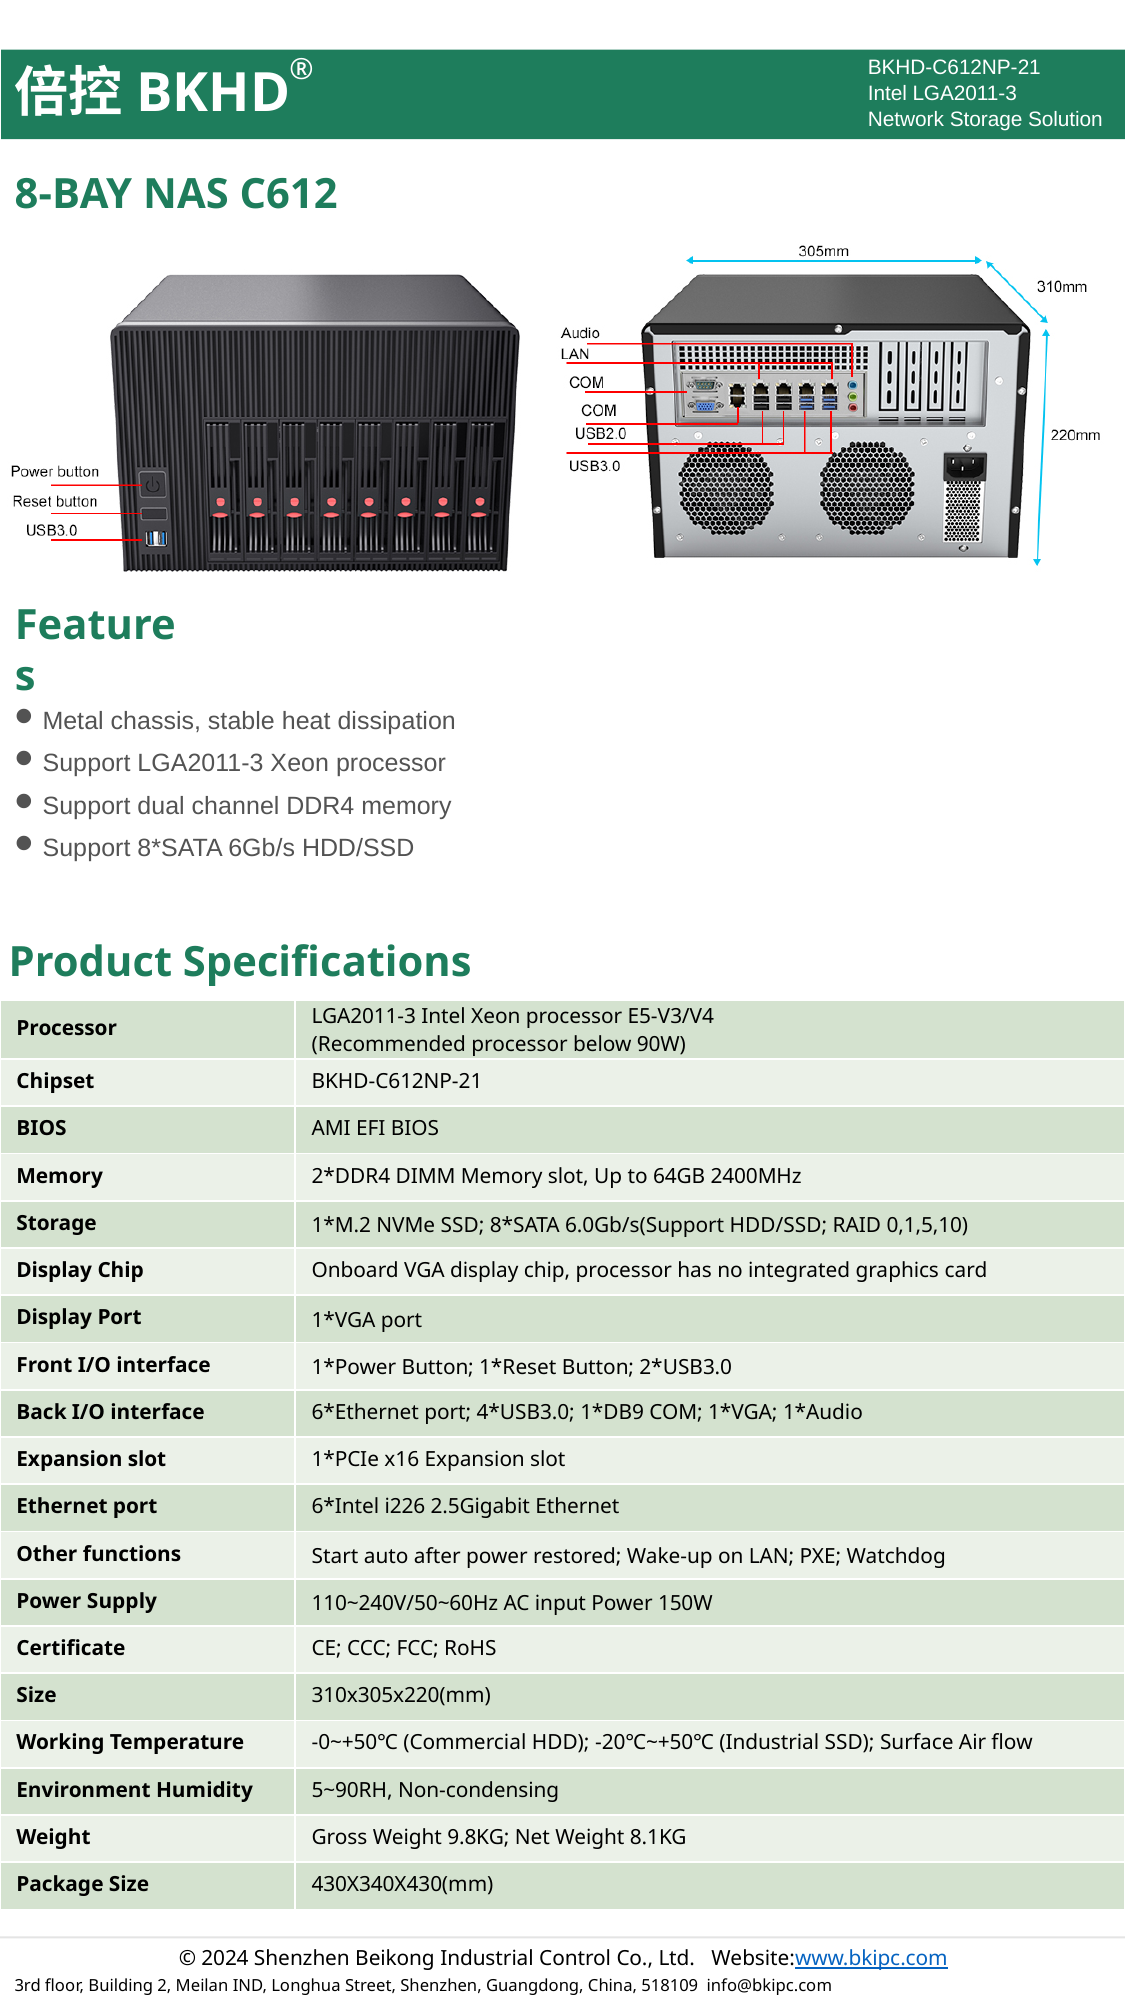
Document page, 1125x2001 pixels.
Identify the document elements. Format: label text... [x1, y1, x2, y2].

table_cell Display Port [1, 1296, 294, 1342]
table_cell 1*M.2 NVMe SSD; 8*SATA 6.0Gb/s(Support HDD/SSD; RAID 0,1,5,10) [296, 1202, 1124, 1247]
table_cell 110~240V/50~60Hz AC input Power 150W [296, 1580, 1124, 1625]
table_cell Onboard VGA display chip, processor has no integrated graphics card [296, 1249, 1124, 1294]
table_cell BIOS [1, 1107, 294, 1153]
text_box 8-BAY NAS C612 [0, 159, 402, 219]
table_cell AMI EFI BIOS [296, 1107, 1124, 1153]
table_cell 1*VGA port [296, 1296, 1124, 1342]
table_cell 1*PCIe x16 Expansion slot [296, 1438, 1124, 1483]
table_cell Storage [1, 1202, 294, 1247]
table_cell Certificate [1, 1627, 294, 1672]
table_cell Environment Humidity [1, 1769, 294, 1814]
table_cell Chipset [1, 1060, 294, 1105]
table_cell Size [1, 1674, 294, 1720]
table_cell Display Chip [1, 1249, 294, 1294]
table_cell 6*Intel i226 2.5Gigabit Ethernet [296, 1485, 1124, 1531]
table_header Processor [1, 1001, 294, 1058]
table_cell 5~90RH, Non-condensing [296, 1769, 1124, 1814]
table_cell Weight [1, 1816, 294, 1861]
table_cell Working Temperature [1, 1721, 294, 1767]
table_cell 430X340X430(mm) [296, 1863, 1124, 1909]
table_cell Memory [1, 1154, 294, 1200]
table_cell Front I/O interface [1, 1343, 294, 1389]
table_cell Start auto after power restored; Wake-up on LAN; PXE; Watchdog [296, 1532, 1124, 1578]
table_cell Back I/O interface [1, 1391, 294, 1436]
table_header LGA2011-3 Intel Xeon processor E5-V3/V4 (Recommended processor below 90W) [296, 1001, 1124, 1058]
table_cell 6*Ethernet port; 4*USB3.0; 1*DB9 COM; 1*VGA; 1*Audio [296, 1391, 1124, 1436]
picture [0, 219, 1125, 602]
table_cell Expansion slot [1, 1438, 294, 1483]
table_cell 1*Power Button; 1*Reset Button; 2*USB3.0 [296, 1343, 1124, 1389]
table_cell 310x305x220(mm) [296, 1674, 1124, 1720]
table_cell Gross Weight 9.8KG; Net Weight 8.1KG [296, 1816, 1124, 1861]
text_box Metal chassis, stable heat dissipation Support LGA2011-3 Xeon processor Support dual channel DDR4 memory Support 8*SATA 6Gb/s HDD/SSD [0, 697, 591, 875]
text_box BKHD-C612NP-21 Intel LGA2011-3 Network Storage Solution [853, 49, 1125, 141]
table_cell Other functions [1, 1532, 294, 1578]
table_cell Ethernet port [1, 1485, 294, 1531]
table_cell CE; CCC; FCC; RoHS [296, 1627, 1124, 1672]
table_cell Package Size [1, 1863, 294, 1909]
table_cell BKHD-C612NP-21 [296, 1060, 1124, 1105]
table_cell -0~+50℃ (Commercial HDD); -20℃~+50℃ (Industrial SSD); Surface Air flow [296, 1721, 1124, 1767]
table_cell Power Supply [1, 1580, 294, 1625]
table_cell 2*DDR4 DIMM Memory slot, Up to 64GB 2400MHz [296, 1154, 1124, 1200]
